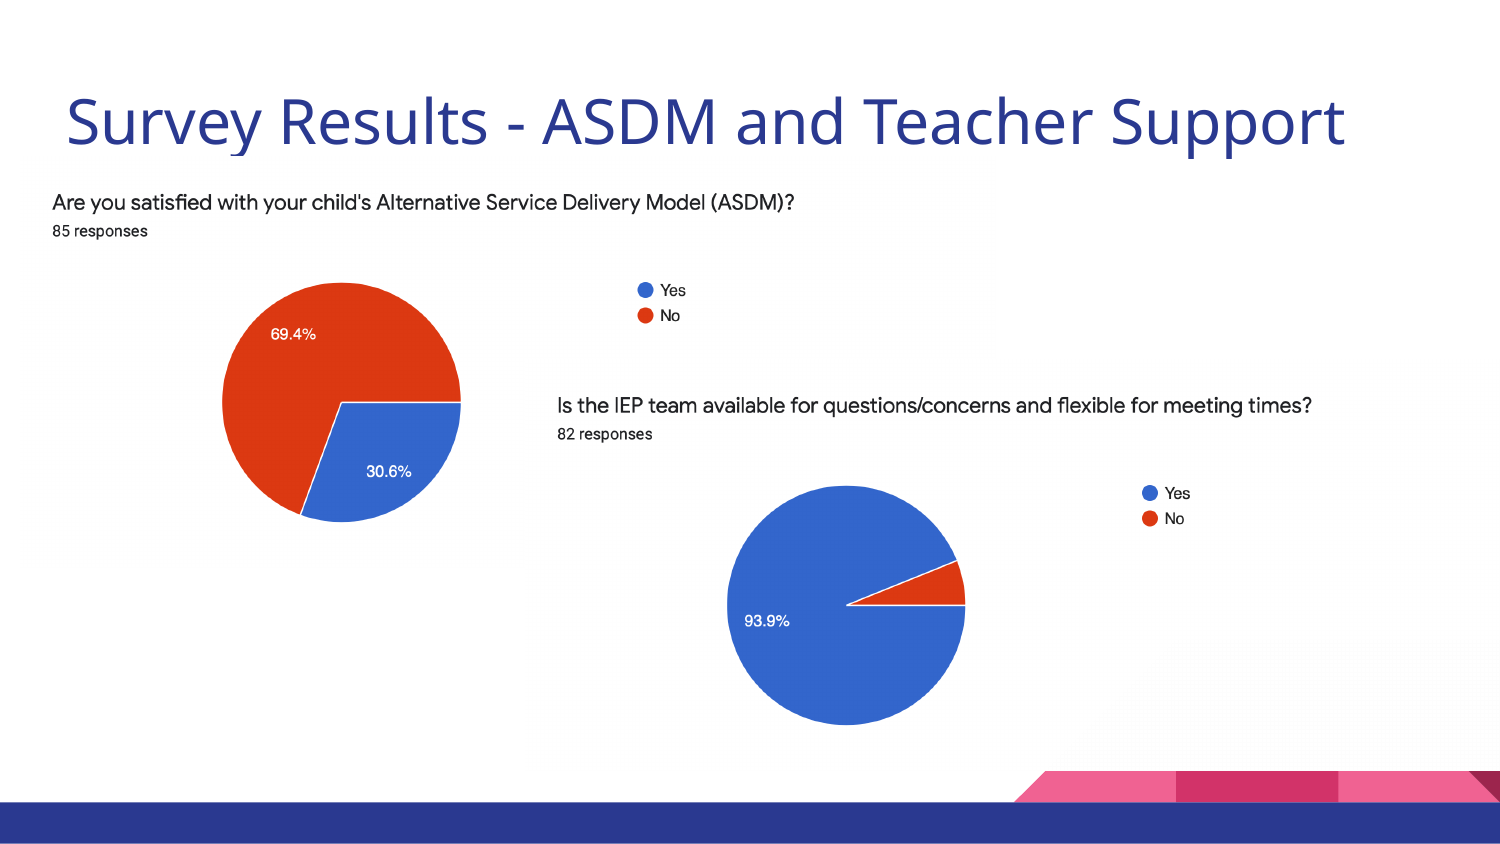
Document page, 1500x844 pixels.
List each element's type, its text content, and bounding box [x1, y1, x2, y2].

picture [19, 156, 1500, 771]
title Survey Results - ASDM and Teacher Support [51, 67, 1449, 167]
